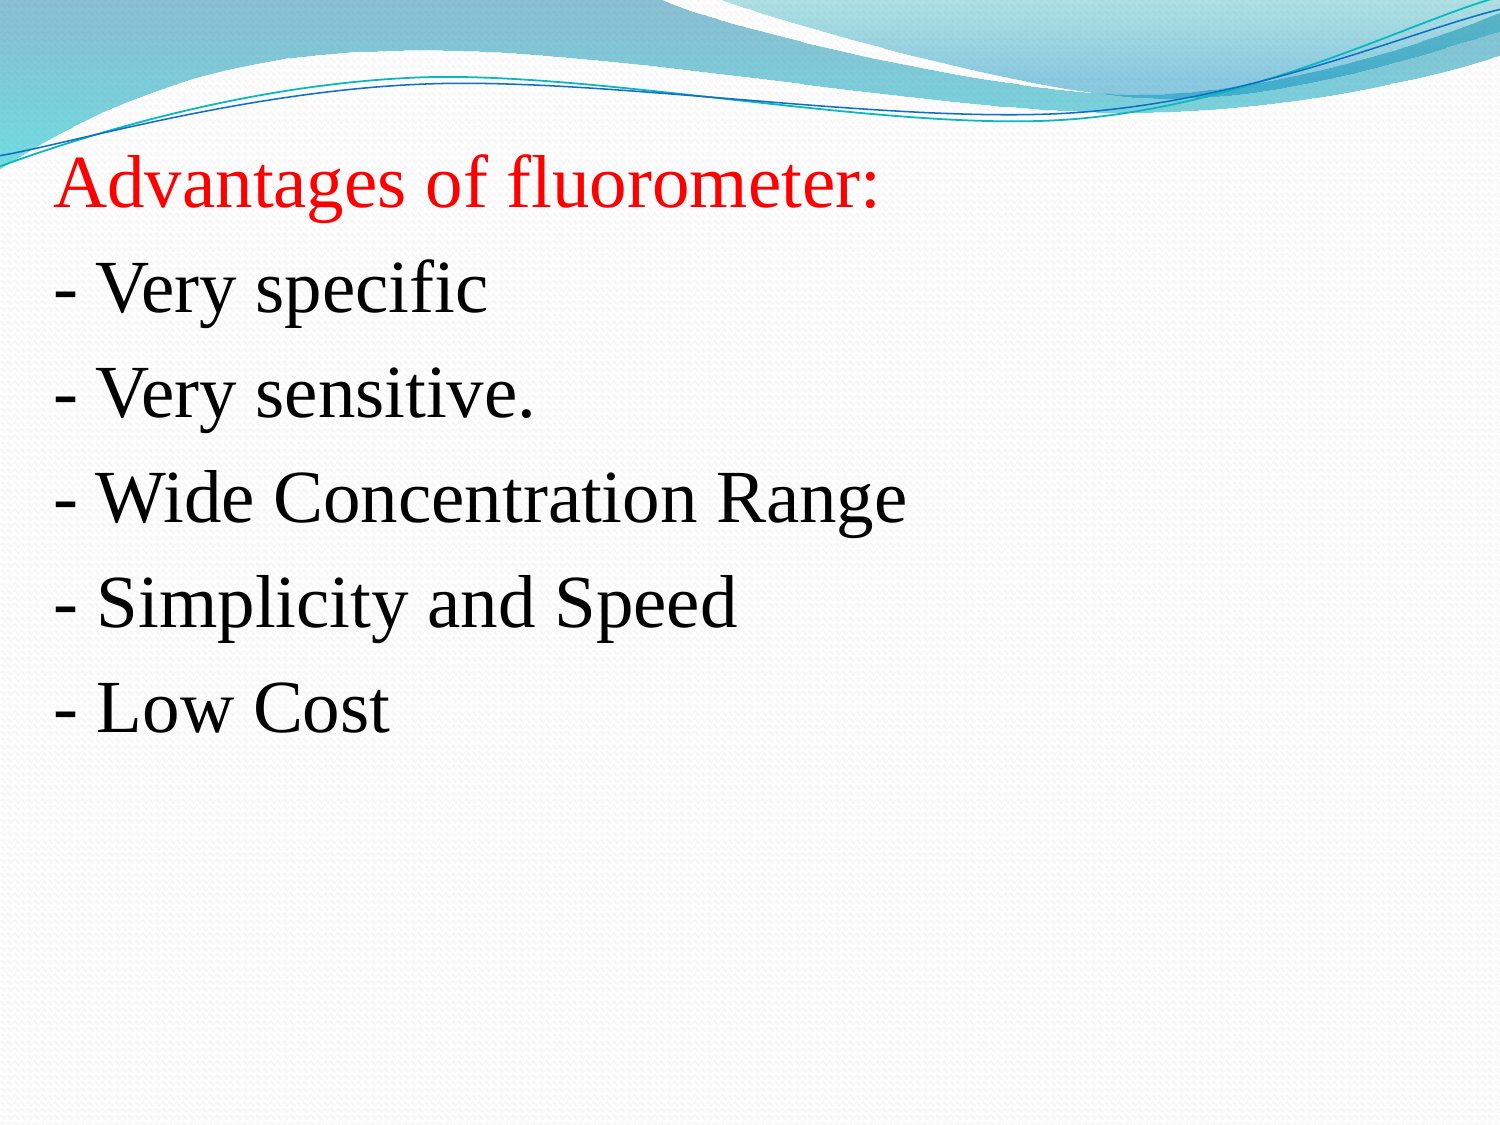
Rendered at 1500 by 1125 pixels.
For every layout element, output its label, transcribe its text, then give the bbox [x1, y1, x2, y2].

list Advantages of fluorometer: - Very specific - Very sensitive. - Wide Concentration Range - Simplicity and Speed - Low Cost [37, 125, 1497, 882]
